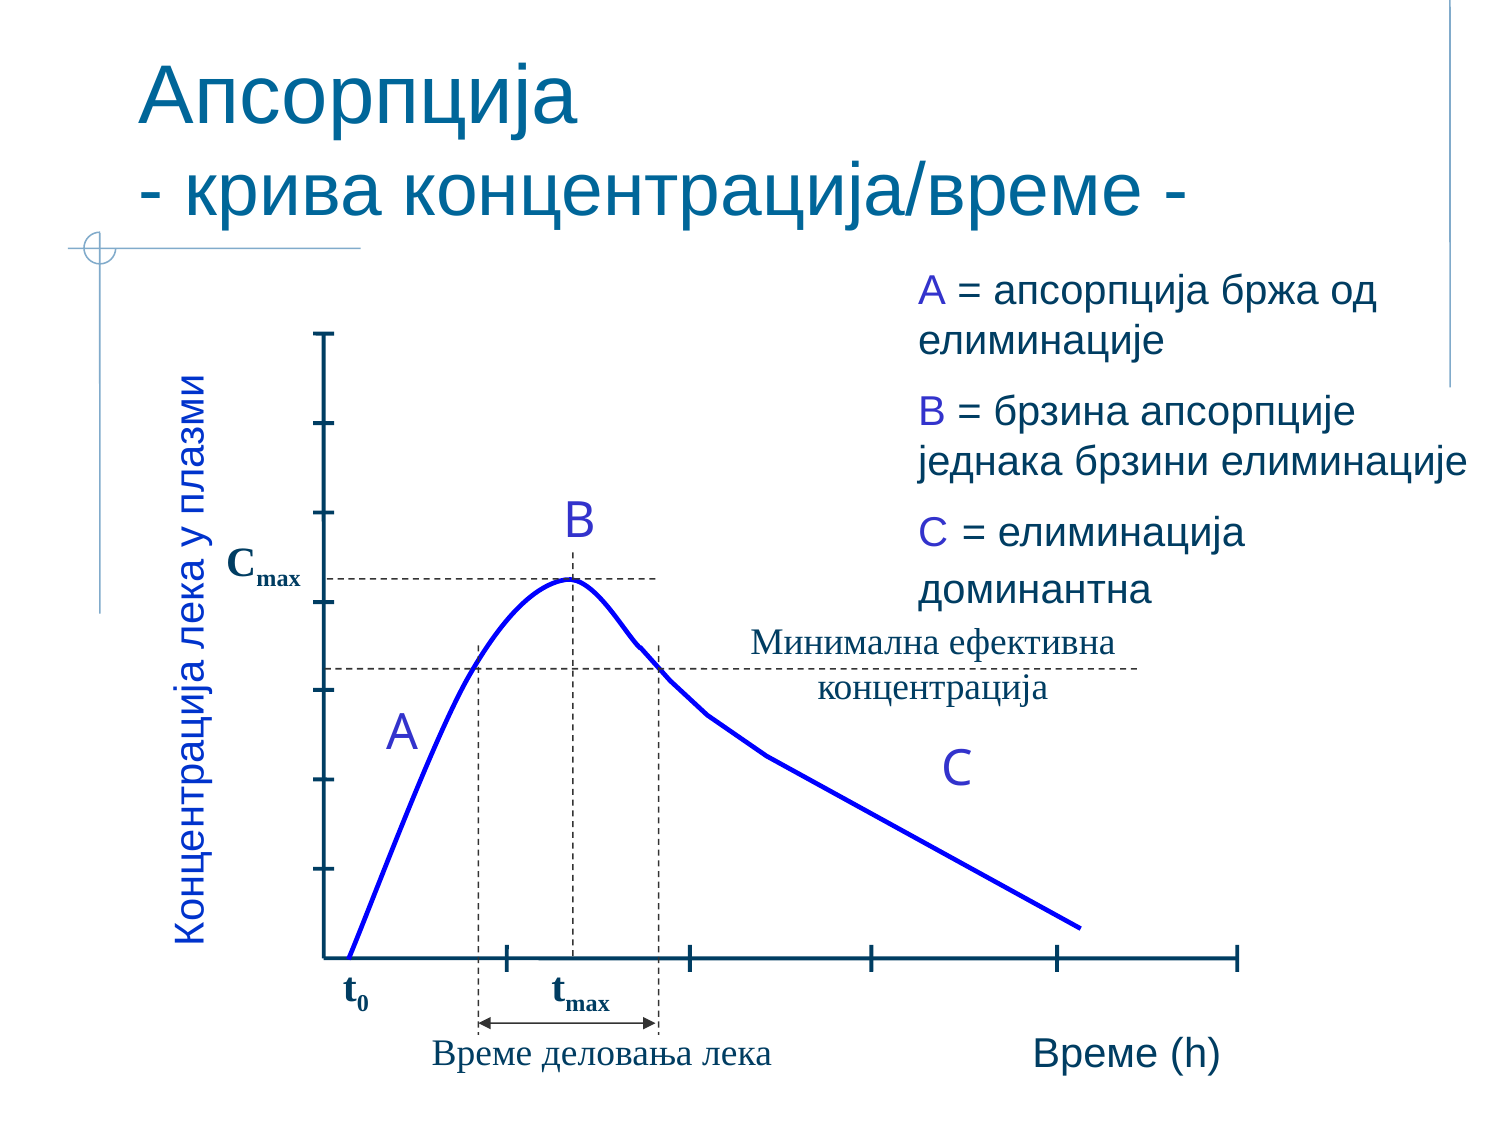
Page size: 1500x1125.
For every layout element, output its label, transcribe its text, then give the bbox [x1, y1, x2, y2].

text_box [707, 715, 1081, 929]
text_box [351, 579, 641, 952]
text_box [478, 1016, 656, 1030]
text_box t0 [324, 952, 384, 1024]
text_box [639, 646, 667, 678]
title Апсорпција - крива концентрација/време - [123, 49, 1400, 238]
text_box tmax [506, 952, 625, 1023]
text_box Cmax [174, 527, 316, 599]
text_box Минимална ефективна концентрација [667, 609, 1199, 715]
text_box C [927, 727, 986, 803]
text_box А [372, 692, 431, 768]
text_box Концентрација лека у плазми [155, 288, 219, 960]
text_box A = апсорпција бржа од елиминације B = брзина апсорпције једнака брзини елиминације C = елиминација доминантна [903, 255, 1500, 619]
text_box Време (h) [328, 1019, 1235, 1083]
text_box B [549, 479, 609, 555]
